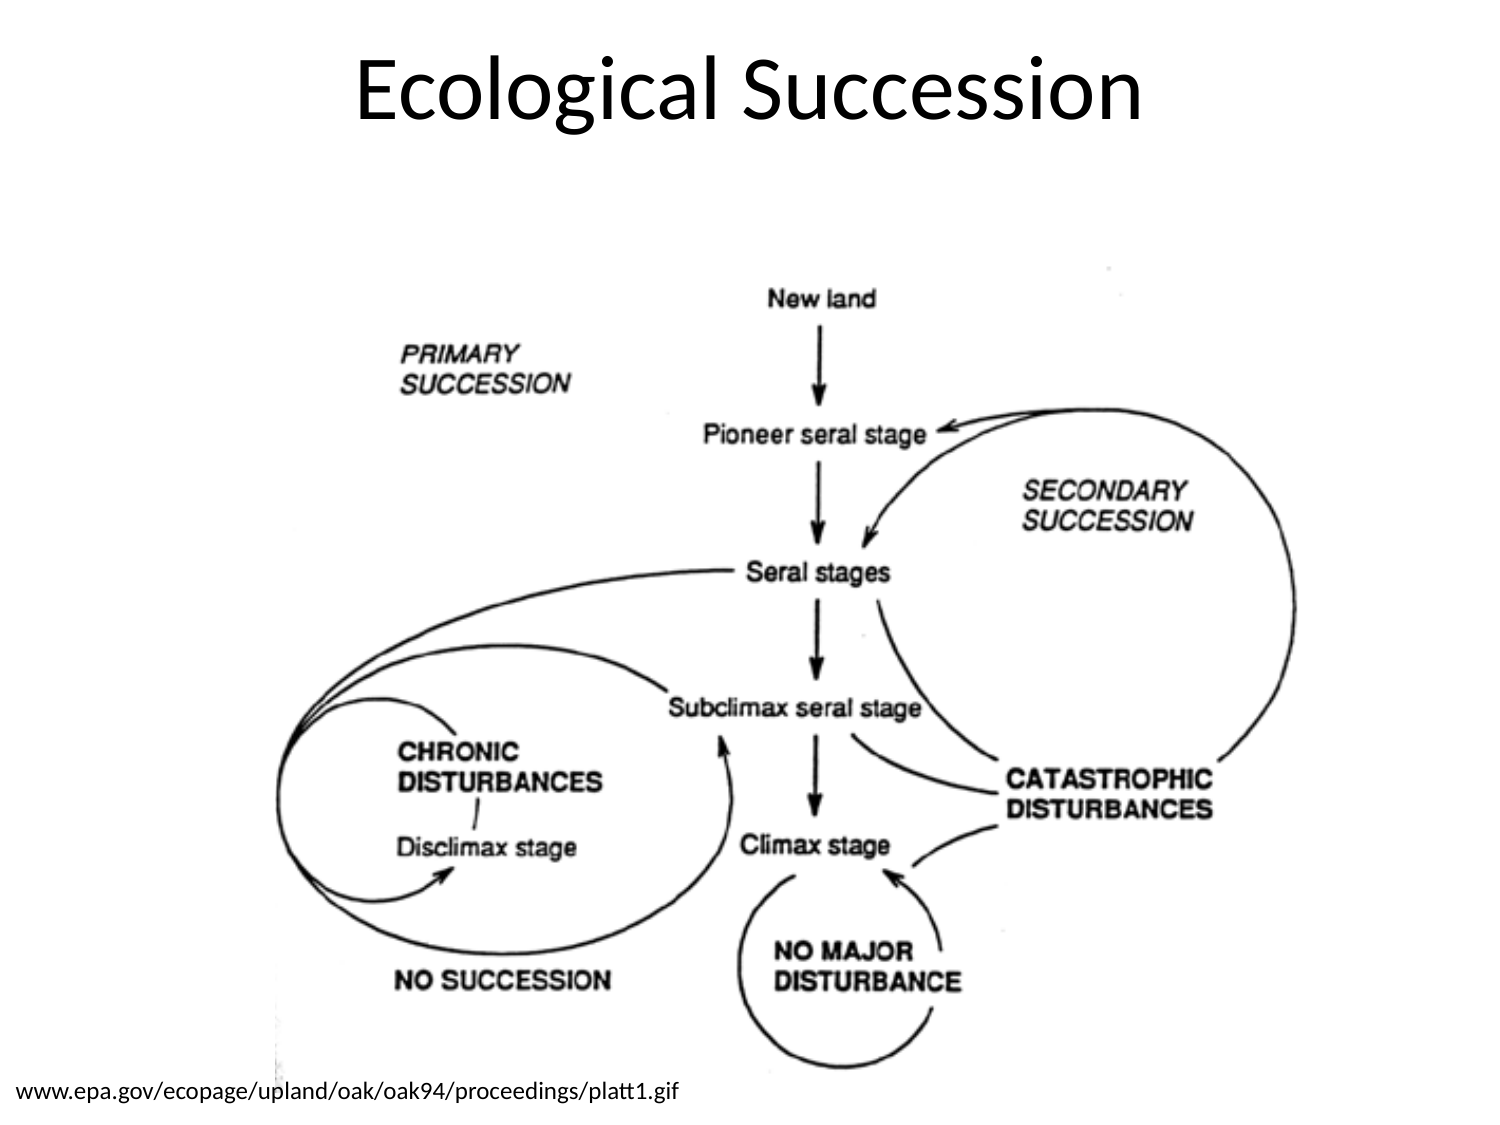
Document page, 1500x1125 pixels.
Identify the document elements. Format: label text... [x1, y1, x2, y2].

title Ecological Succession [75, 12, 1425, 154]
text_box www.epa.gov/ecopage/upland/oak/oak94/proceedings/platt1.gif [0, 1067, 751, 1112]
picture [274, 264, 1310, 1093]
